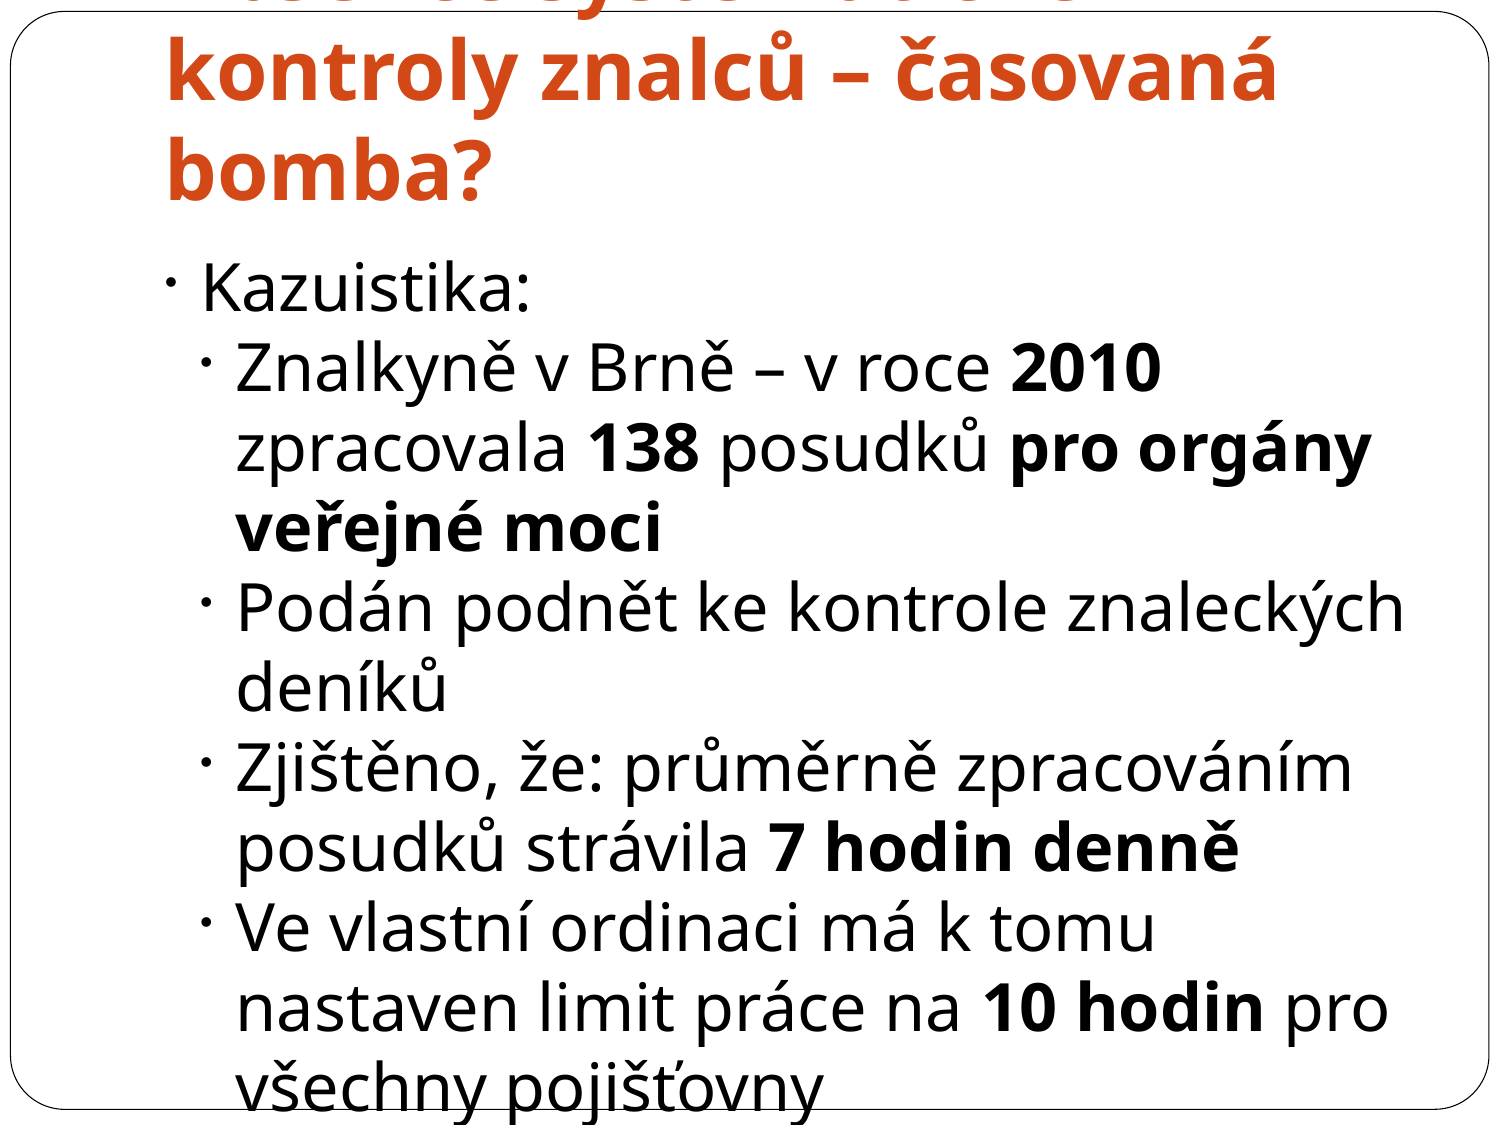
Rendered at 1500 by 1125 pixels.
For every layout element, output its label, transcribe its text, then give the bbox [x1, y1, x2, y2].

text_box Absence systematické kontroly znalců – časovaná bomba? [150, 45, 1425, 233]
text_box Kazuistika: Znalkyně v Brně – v roce 2010 zpracovala 138 posudků pro orgány veřejné moci Podán podnět ke kontrole znaleckých deníků Zjištěno, že: průměrně zpracováním posudků strávila 7 hodin denně Ve vlastní ordinaci má k tomu nastaven limit práce na 10 hodin pro všechny pojišťovny (podle web. stránek ordinuje 6,5h/denně) [150, 237, 1425, 988]
